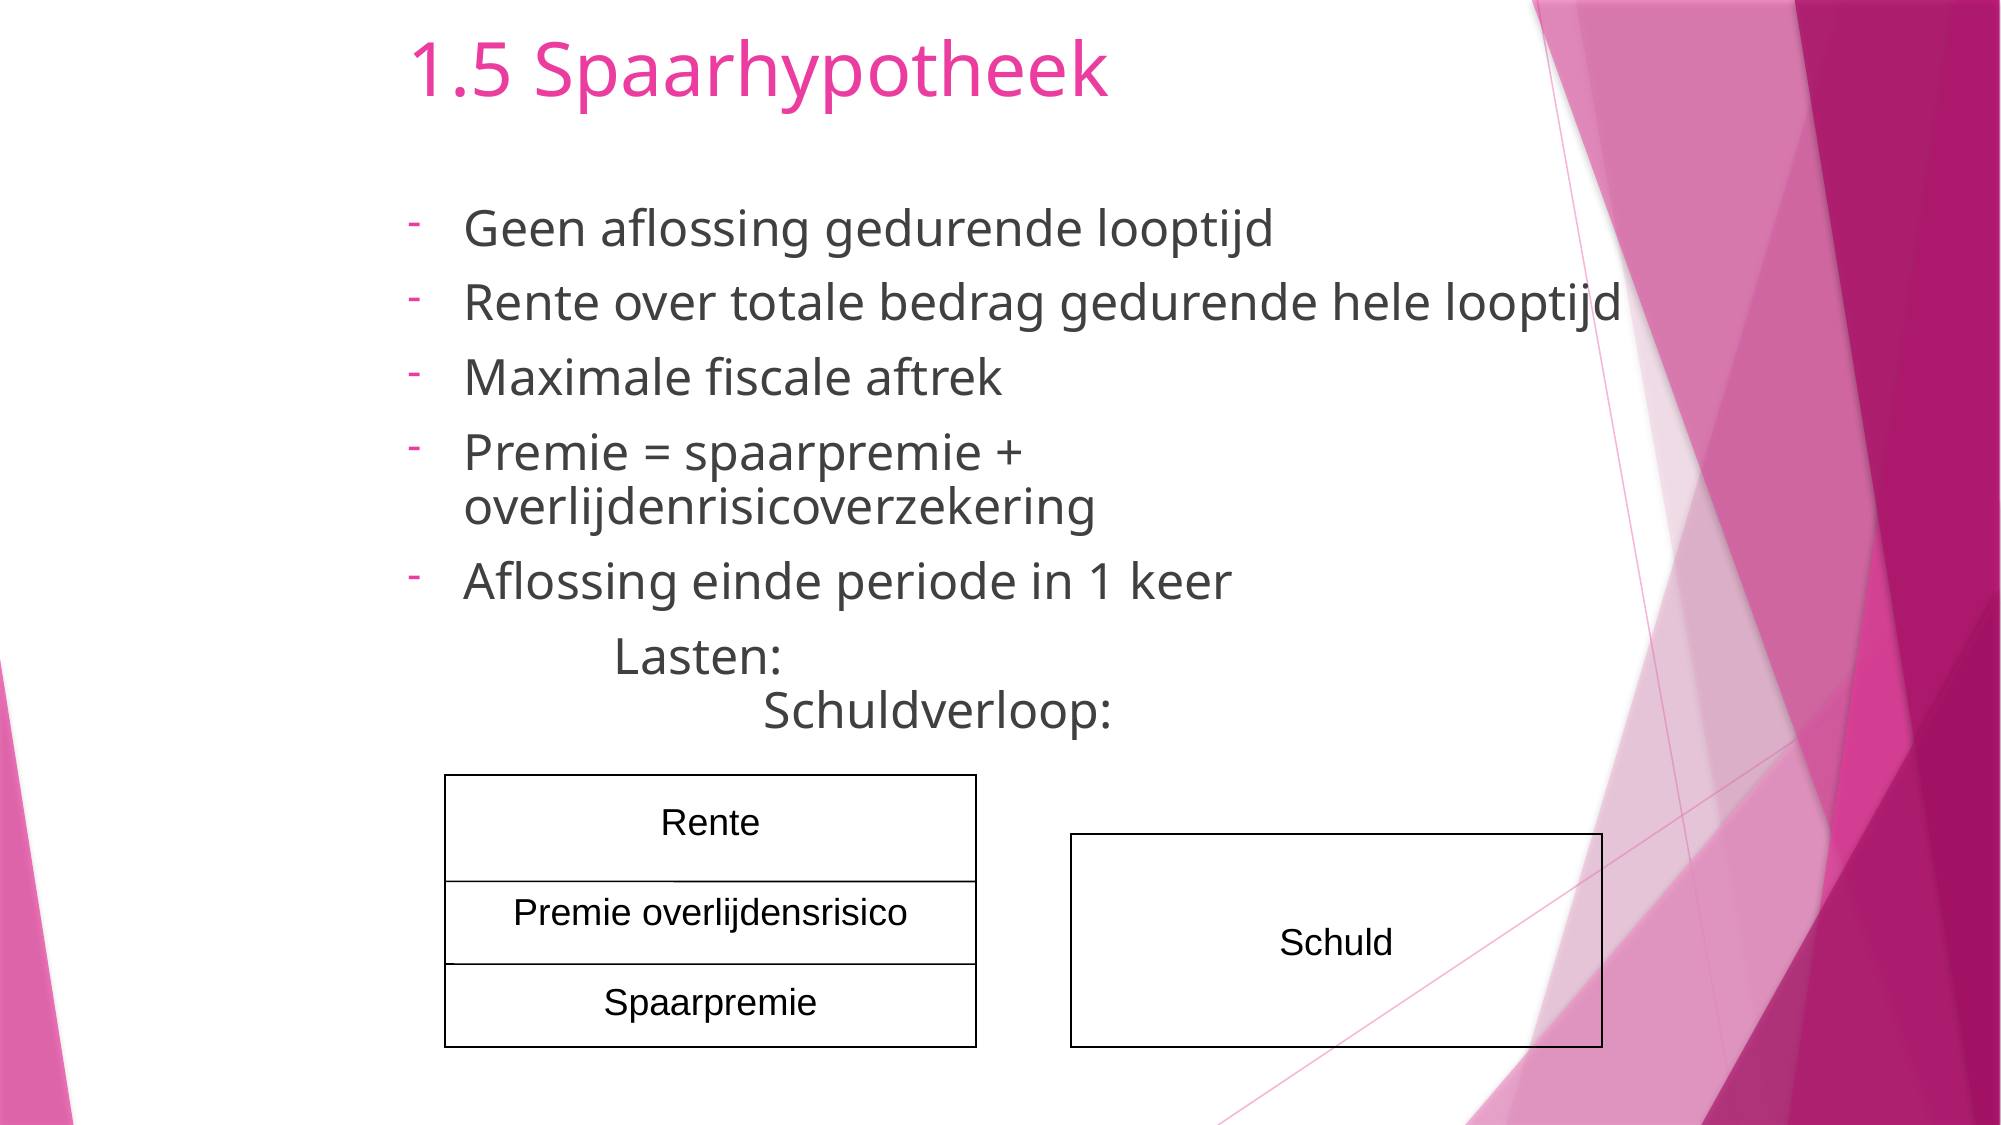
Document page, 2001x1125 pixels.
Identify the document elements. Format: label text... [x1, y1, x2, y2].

list Geen aflossing gedurende looptijd Rente over totale bedrag gedurende hele looptijd Maximale fiscale aftrek Premie = spaarpremie + overlijdenrisicoverzekering Aflossing einde periode in 1 keer Lasten: Schuldverloop: [392, 195, 1674, 1047]
text_box Schuld [1070, 834, 1603, 1047]
text_box Rente Premie overlijdensrisico Spaarpremie [444, 965, 977, 1047]
text_box Rente Premie overlijdensrisico Spaarpremie [444, 882, 977, 964]
text_box Rente Premie overlijdensrisico Spaarpremie [444, 774, 977, 881]
title 1.5 Spaarhypotheek [392, 13, 1433, 195]
